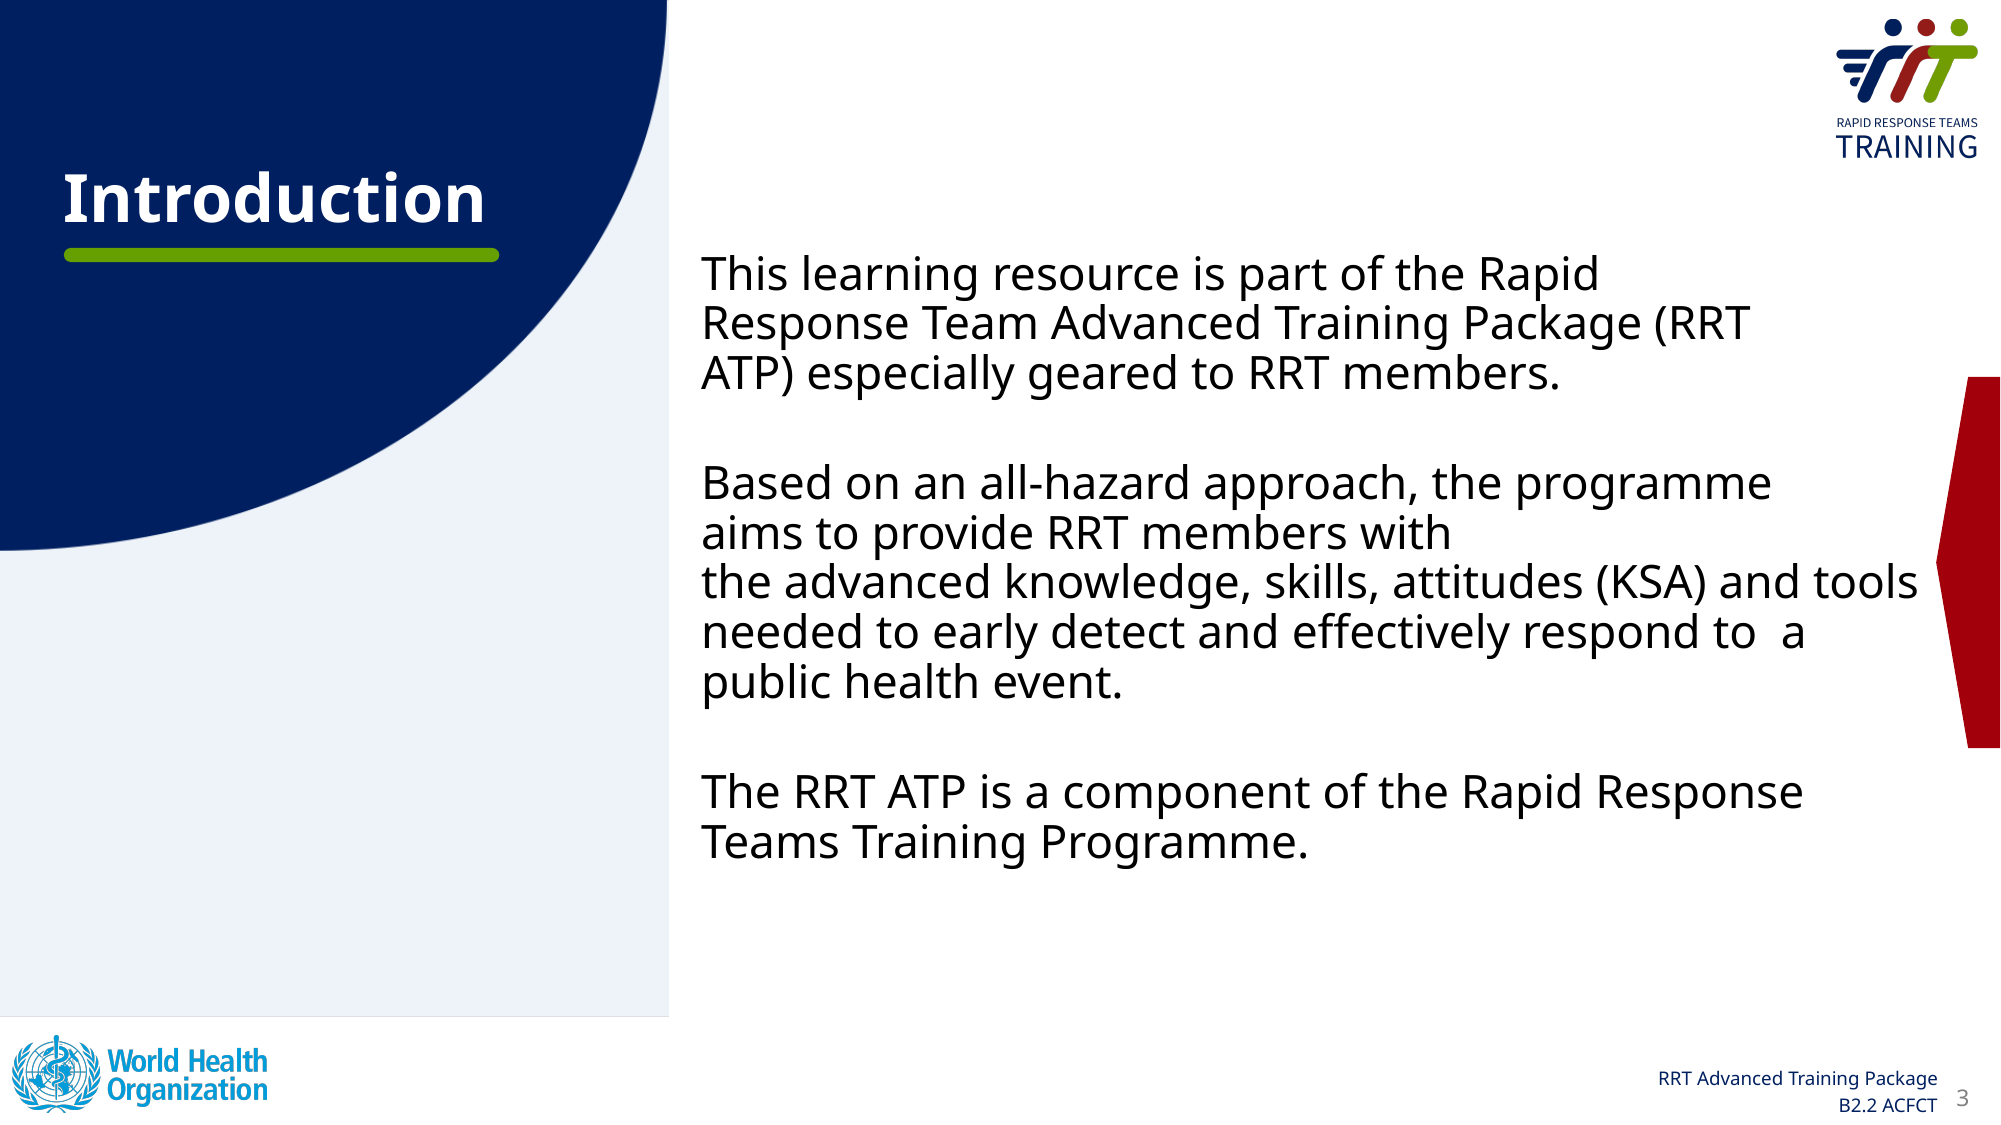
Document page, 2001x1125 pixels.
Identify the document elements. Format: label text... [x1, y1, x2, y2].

title Introduction [63, 112, 600, 238]
picture [1835, 19, 1978, 167]
picture [12, 1083, 48, 1113]
list This learning resource is part of the Rapid Response Team Advanced Training Package (RRT ATP) especially geared to RRT members. Based on an all-hazard approach, the programme aims to provide RRT members with the advanced knowledge, skills, attitudes (KSA) and tools needed to early detect and effectively respond to a public health event. The RRT ATP is a component of the Rapid Response Teams Training Programme. [700, 249, 1937, 876]
picture [58, 1050, 64, 1058]
picture [0, 0, 669, 1018]
picture [12, 1035, 267, 1113]
